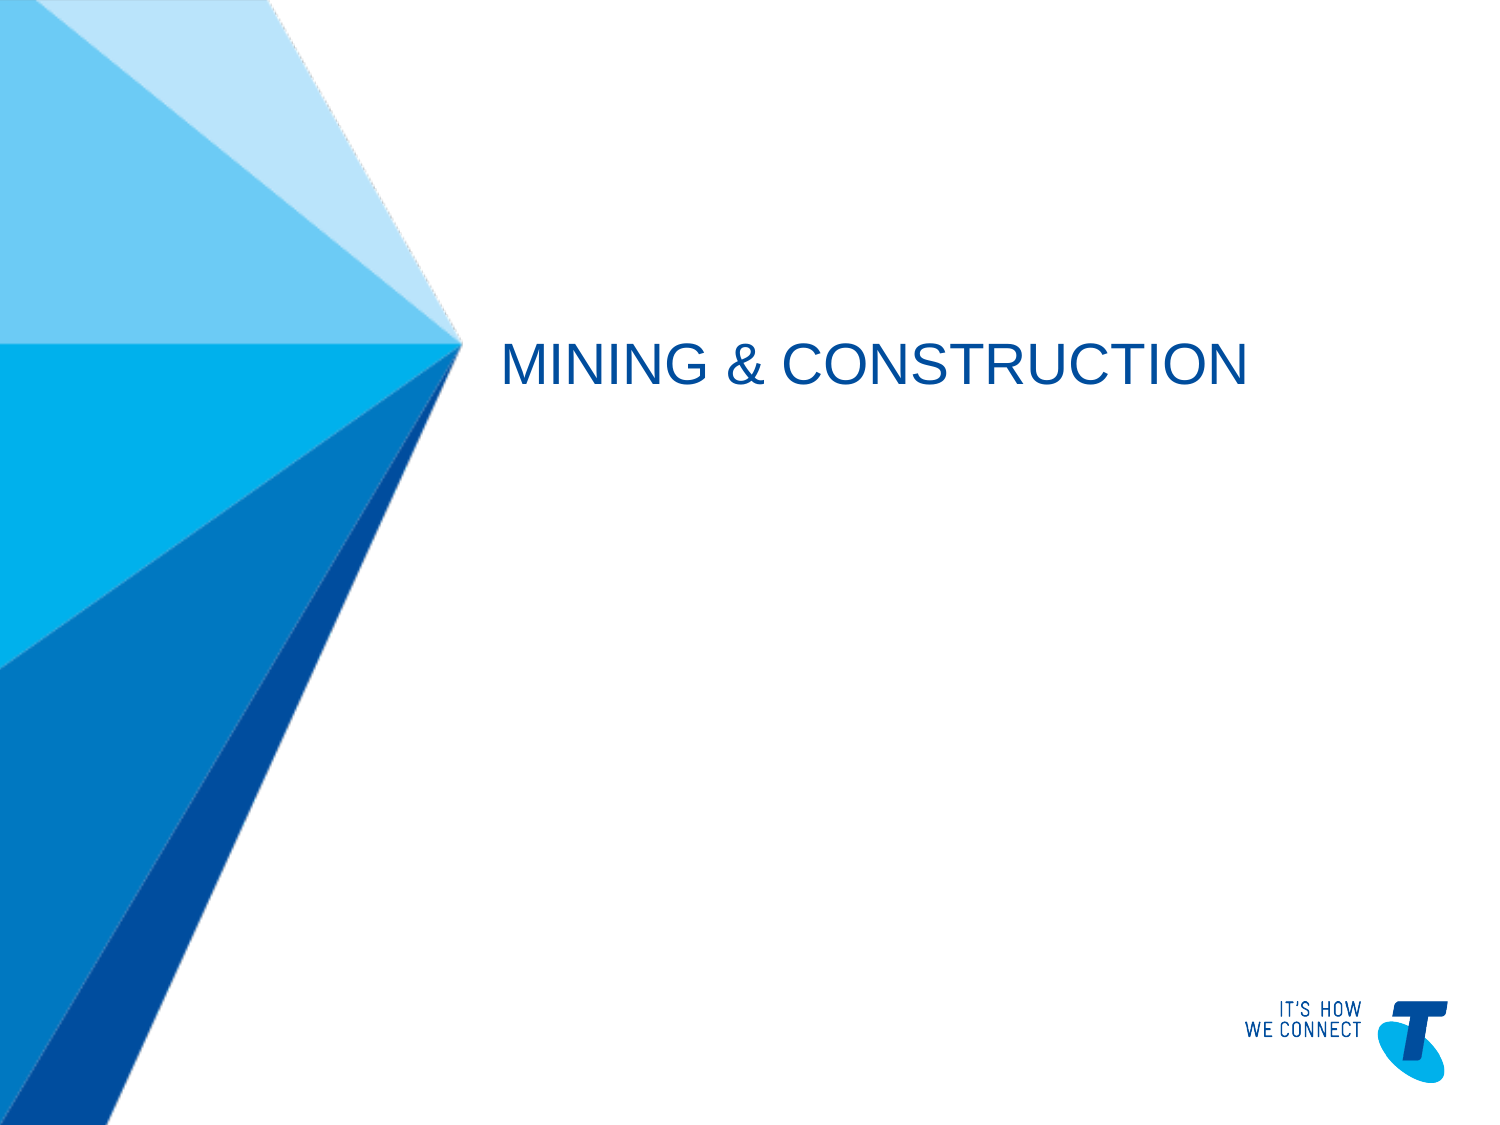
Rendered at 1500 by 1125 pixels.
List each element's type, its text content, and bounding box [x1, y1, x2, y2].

picture [1245, 1001, 1448, 1083]
picture [0, 0, 465, 1125]
list Mining & construction [500, 337, 1353, 580]
